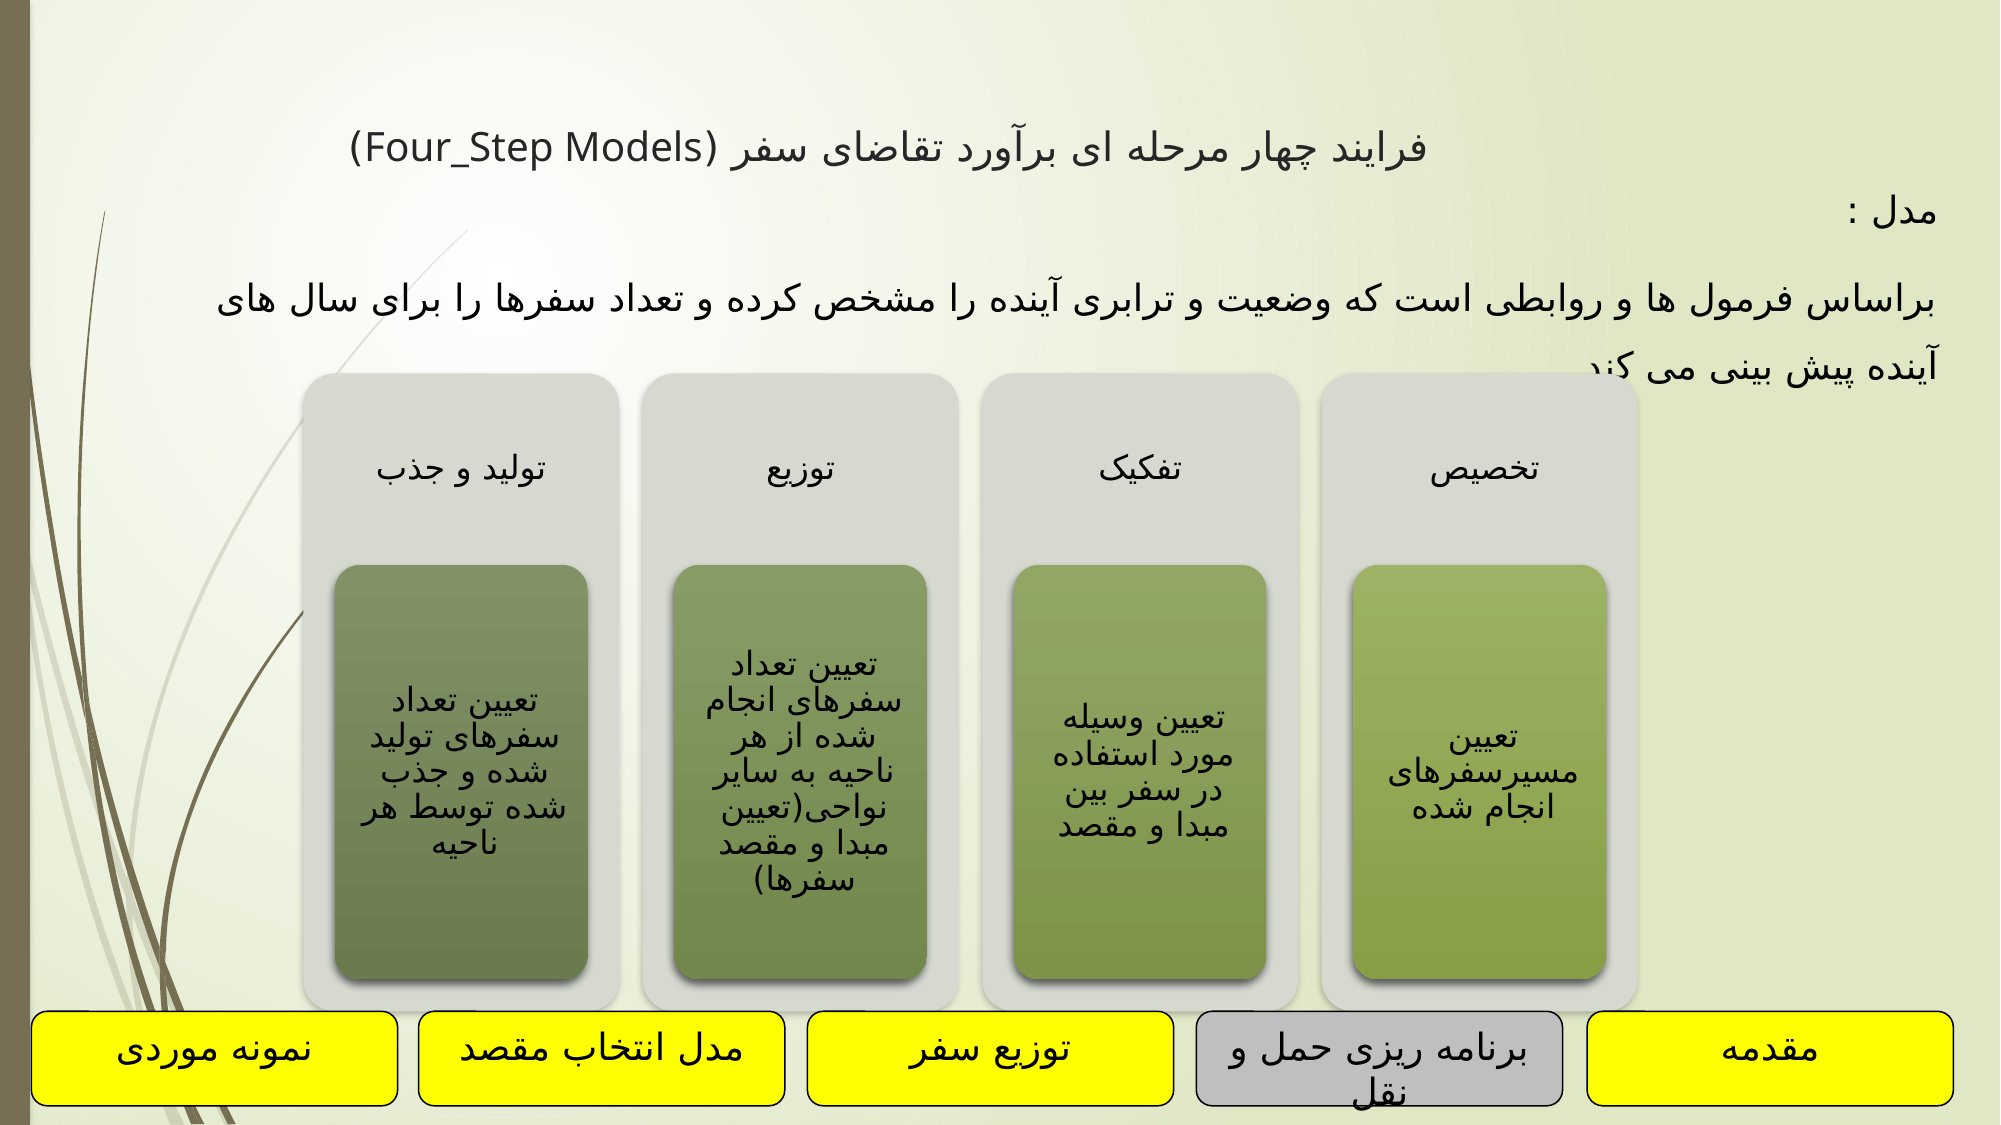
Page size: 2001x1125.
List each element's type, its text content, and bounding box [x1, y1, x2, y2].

text_box برنامه ریزی حمل و نقل [1196, 1020, 1563, 1106]
text_box مدل انتخاب مقصد [418, 1020, 785, 1106]
text_box نمونه موردی [31, 1011, 398, 1106]
text_box توزیع سفر [807, 1020, 1174, 1106]
text_box مقدمه [1587, 1011, 1954, 1106]
list مدل : براساس فرمول ها و روابطی است که وضعیت و ترابری آینده را مشخص کرده و تعداد سفرها را برای سال های آینده پیش بینی می کند. [138, 156, 1954, 381]
title فرایند چهار مرحله ای برآورد تقاضای سفر (Four_Step Models) [333, 113, 2000, 206]
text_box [302, 373, 1639, 1012]
